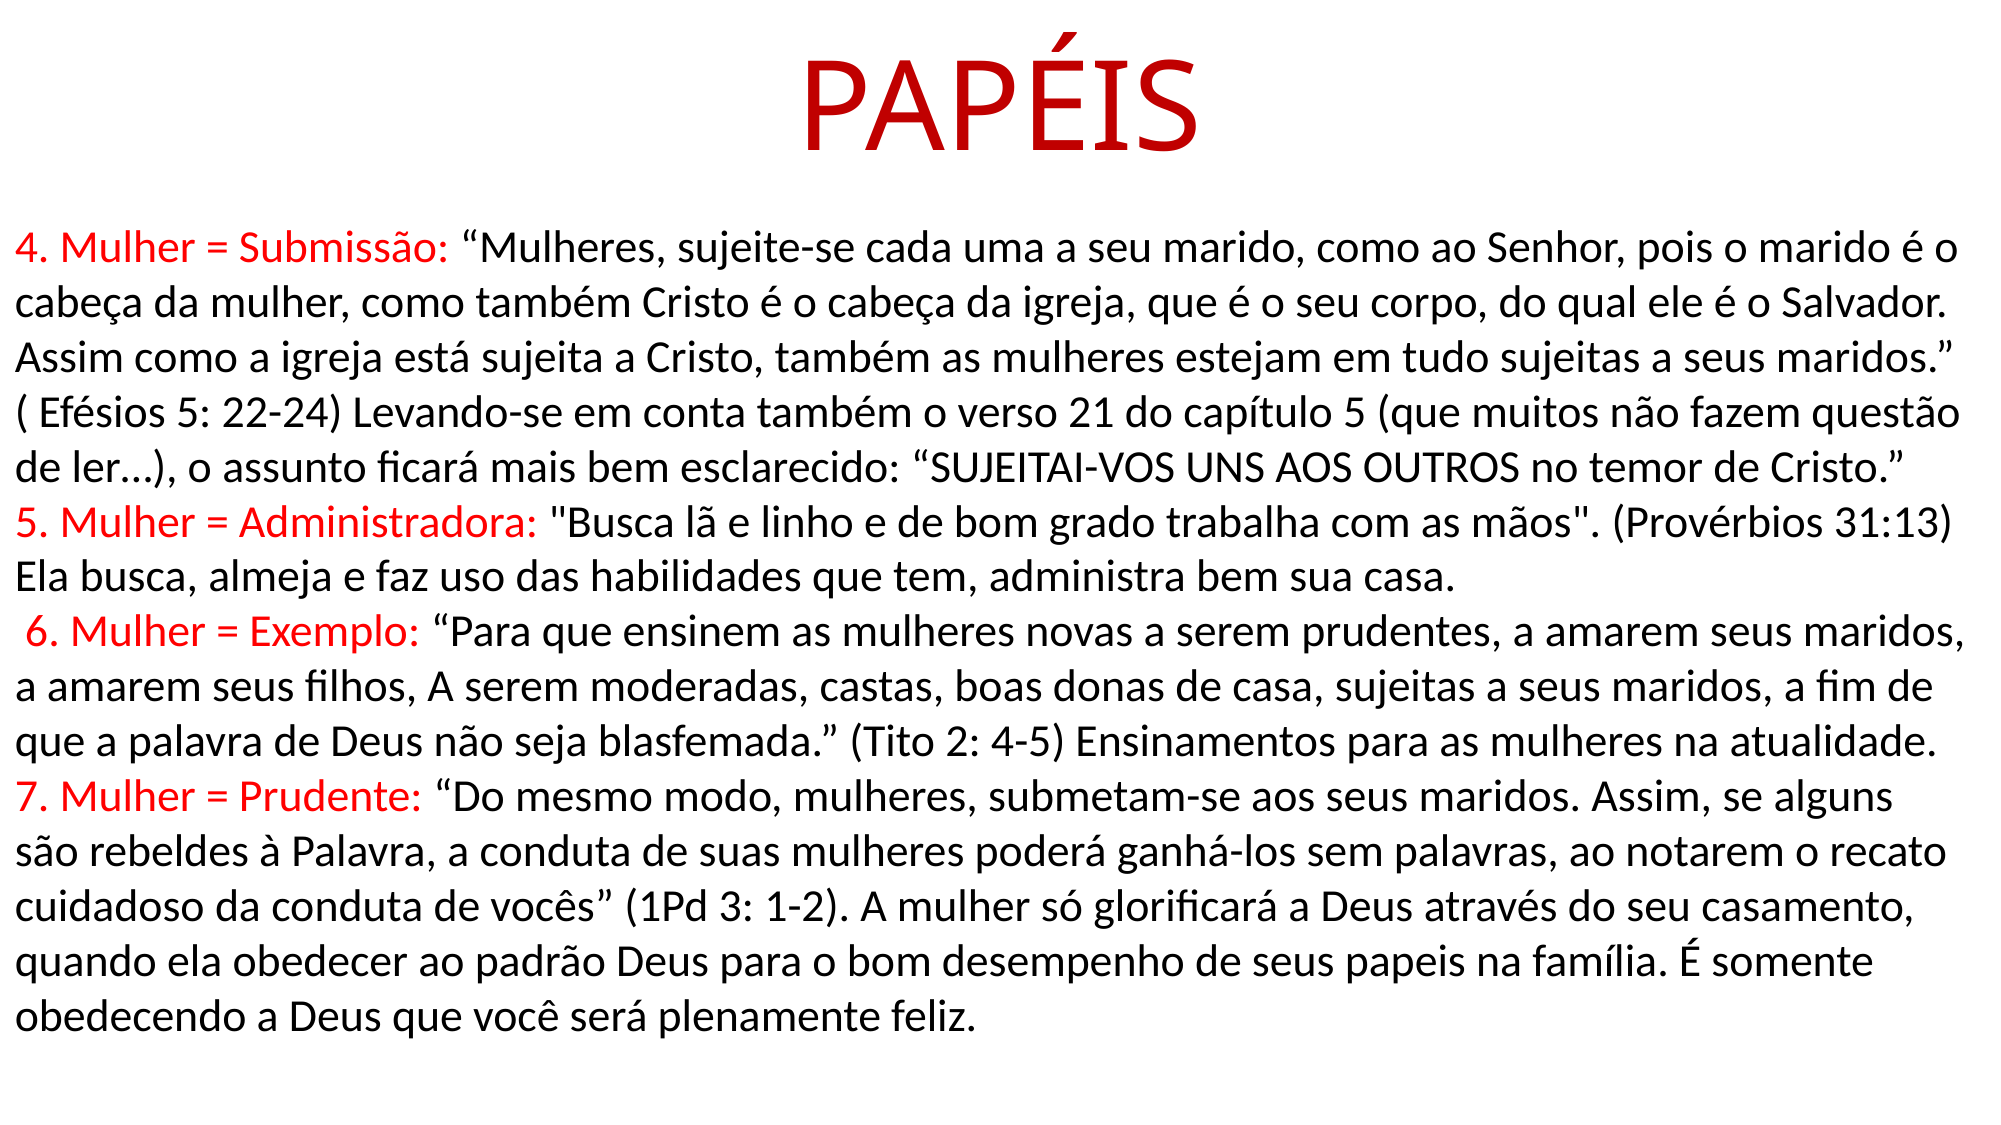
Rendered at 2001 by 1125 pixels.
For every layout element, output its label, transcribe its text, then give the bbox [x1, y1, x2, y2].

text_box 4. Mulher = Submissão: “Mulheres, sujeite-se cada uma a seu marido, como ao Senhor, pois o marido é o cabeça da mulher, como também Cristo é o cabeça da igreja, que é o seu corpo, do qual ele é o Salvador. Assim como a igreja está sujeita a Cristo, também as mulheres estejam em tudo sujeitas a seus maridos.” ( Efésios 5: 22-24) Levando-se em conta também o verso 21 do capítulo 5 (que muitos não fazem questão de ler…), o assunto ficará mais bem esclarecido: “SUJEITAI-VOS UNS AOS OUTROS no temor de Cristo.” 5. Mulher = Administradora: "Busca lã e linho e de bom grado trabalha com as mãos". (Provérbios 31:13) Ela busca, almeja e faz uso das habilidades que tem, administra bem sua casa. 6. Mulher = Exemplo: “Para que ensinem as mulheres novas a serem prudentes, a amarem seus maridos, a amarem seus filhos, A serem moderadas, castas, boas donas de casa, sujeitas a seus maridos, a fim de que a palavra de Deus não seja blasfemada.” (Tito 2: 4-5) Ensinamentos para as mulheres na atualidade. 7. Mulher = Prudente: “Do mesmo modo, mulheres, submetam-se aos seus maridos. Assim, se alguns são rebeldes à Palavra, a conduta de suas mulheres poderá ganhá-los sem palavras, ao notarem o recato cuidadoso da conduta de vocês” (1Pd 3: 1-2). A mulher só glorificará a Deus através do seu casamento, quando ela obedecer ao padrão Deus para o bom desempenho de seus papeis na família. É somente obedecendo a Deus que você será plenamente feliz. [0, 0, 1983, 1049]
